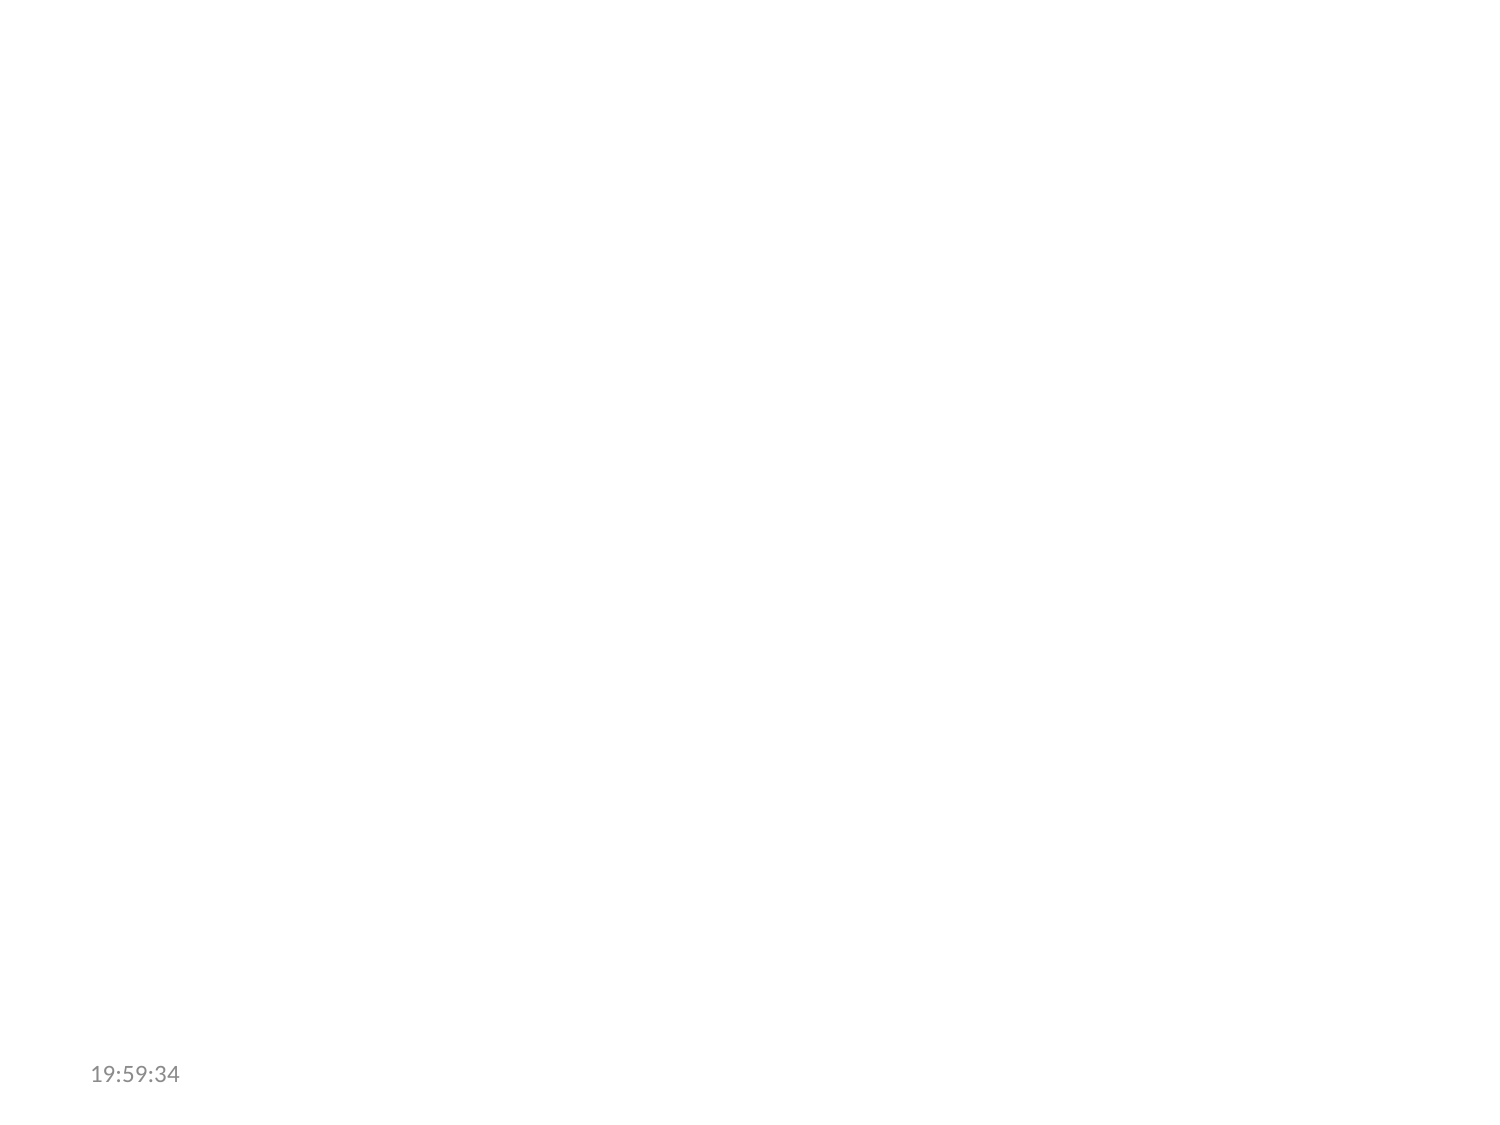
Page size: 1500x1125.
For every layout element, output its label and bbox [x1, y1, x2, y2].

slide_number [75, 1042, 425, 1103]
